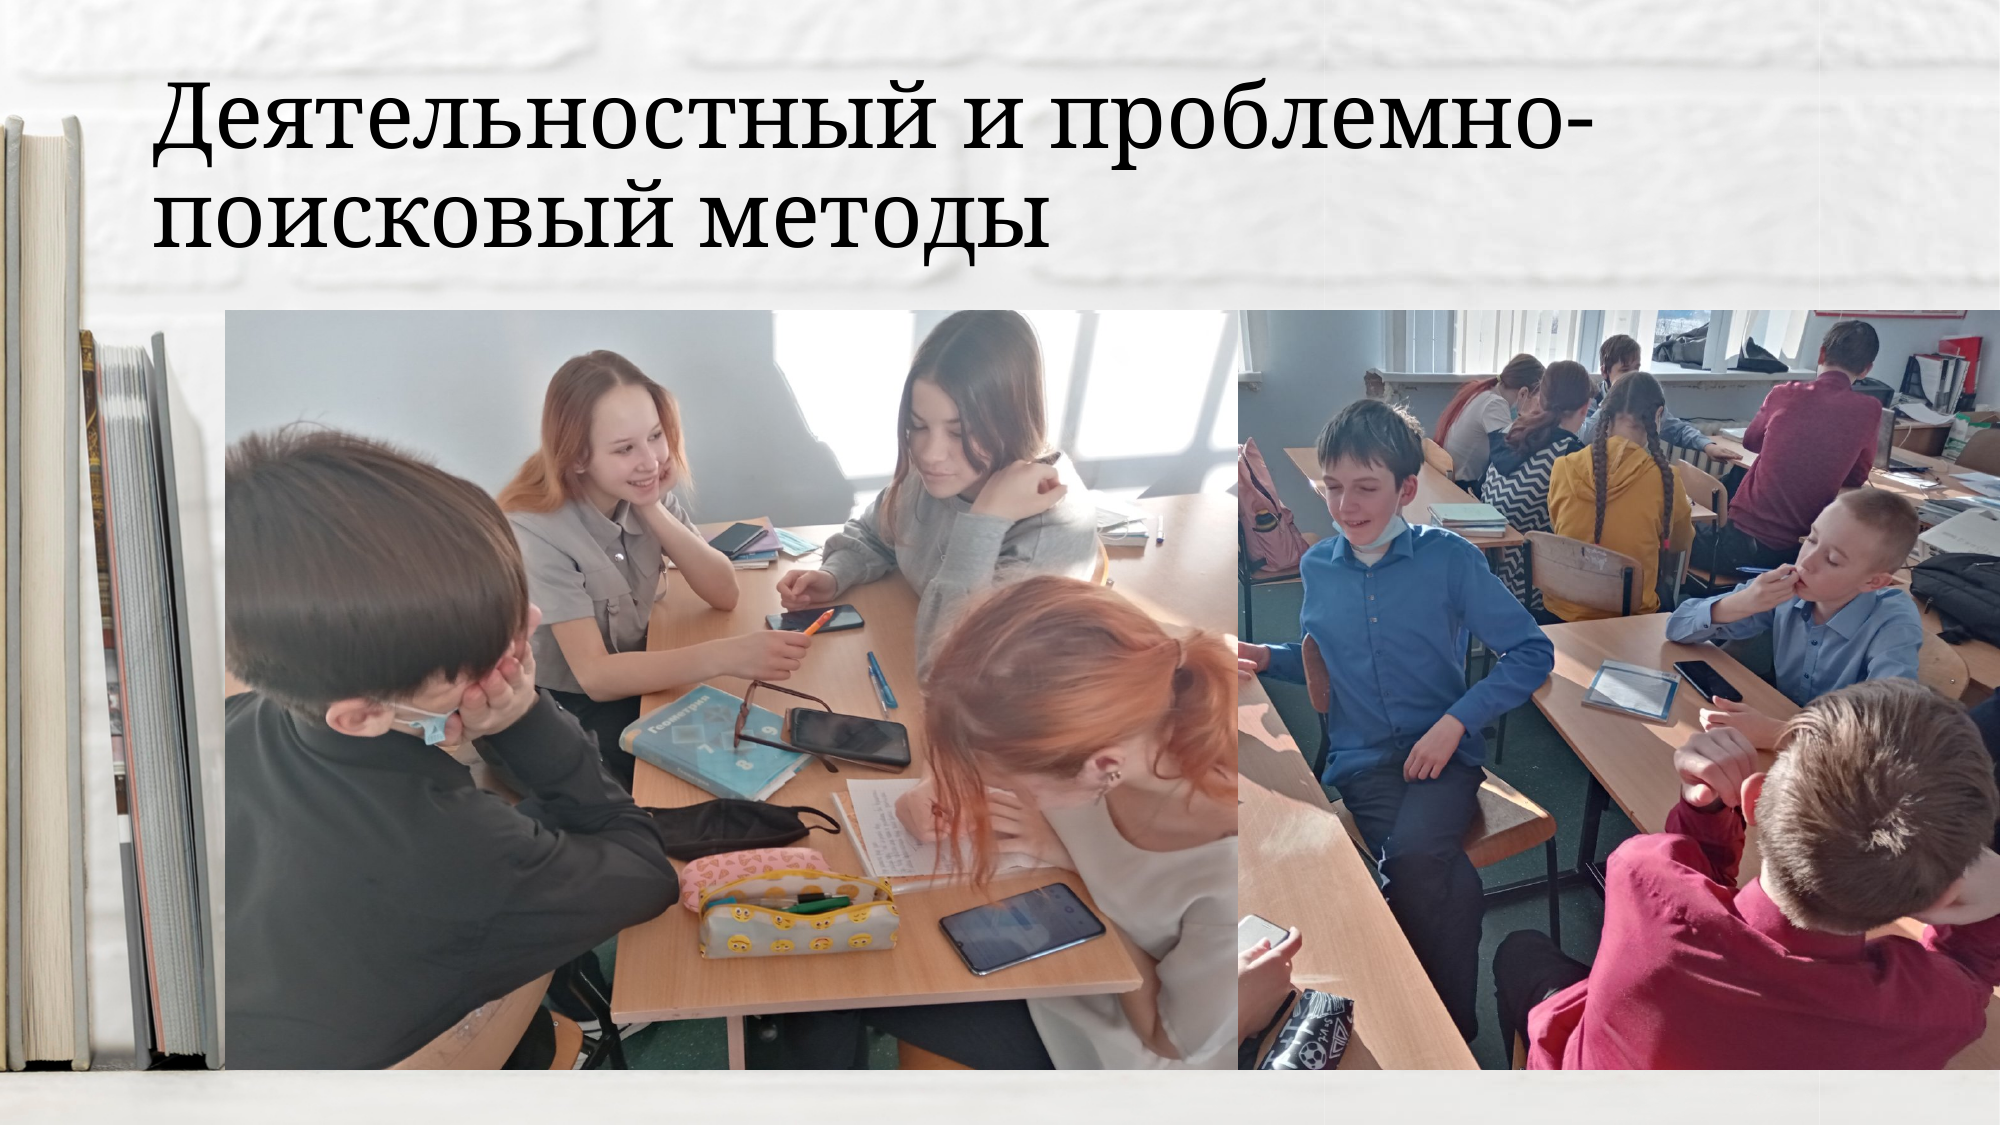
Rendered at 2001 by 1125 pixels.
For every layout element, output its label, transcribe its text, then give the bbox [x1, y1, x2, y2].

picture [0, 0, 2000, 1125]
title Деятельностный и проблемно-поисковый методы [137, 59, 1863, 278]
